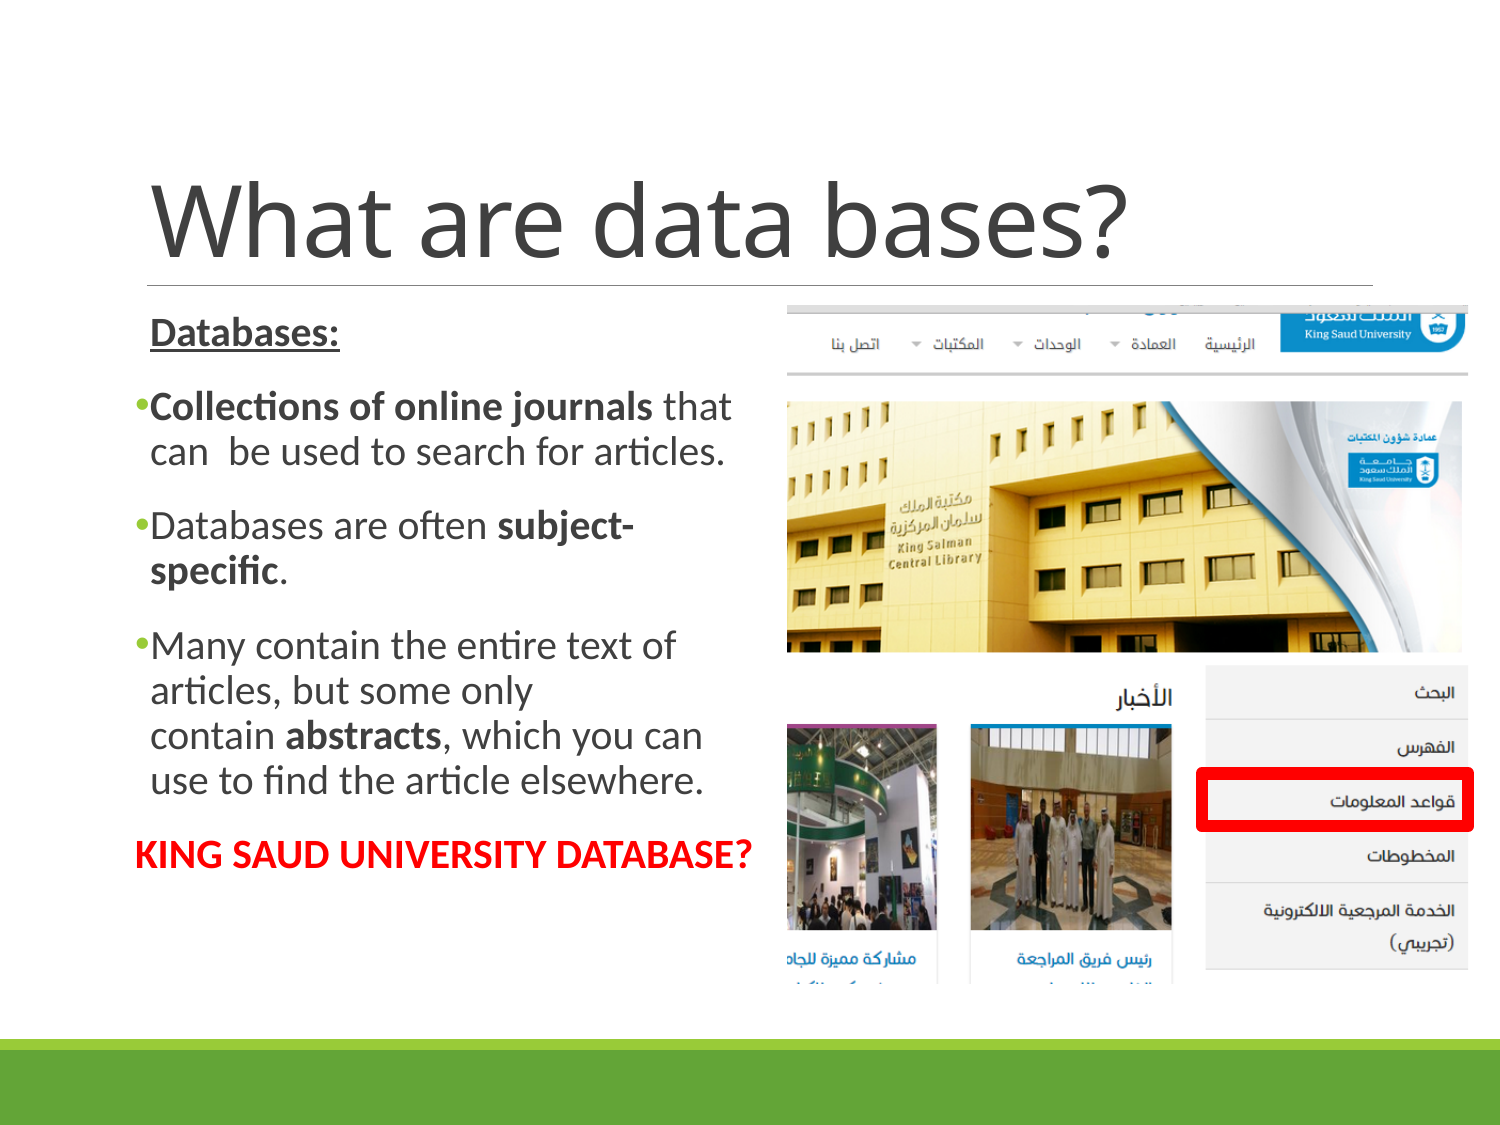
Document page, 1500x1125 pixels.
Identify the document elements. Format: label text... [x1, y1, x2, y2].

list Databases: Collections of online journals that can be used to search for articles. Databases are often subject-specific. Many contain the entire text of articles, but some only contain abstracts, which you can use to find the article elsewhere. KING SAUD UNIVERSITY DATABASE? [135, 302, 758, 1012]
title What are data bases? [135, 47, 1373, 285]
picture [786, 304, 1469, 984]
